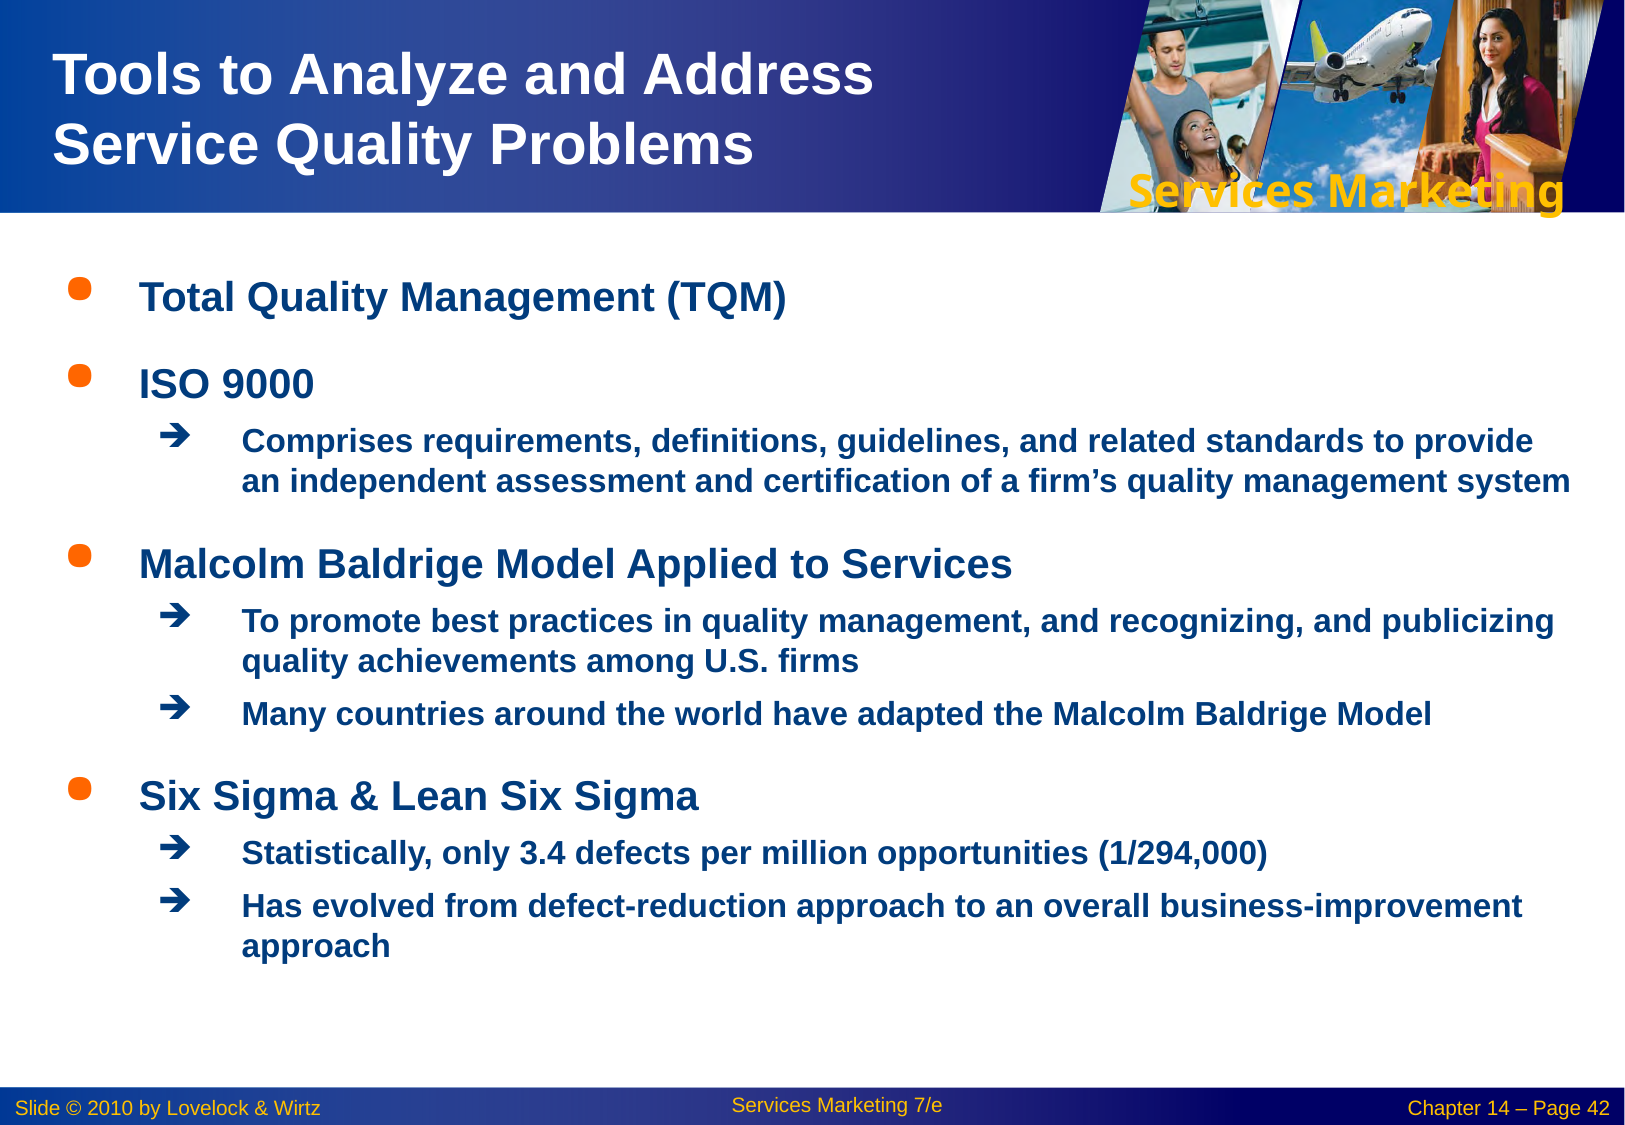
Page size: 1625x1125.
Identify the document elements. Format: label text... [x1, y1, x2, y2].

picture [1546, 187, 1556, 202]
list Total Quality Management (TQM) ISO 9000 Comprises requirements, definitions, guidelines, and related standards to provide an independent assessment and certification of a firm’s quality management system Malcolm Baldrige Model Applied to Services To promote best practices in quality management, and recognizing, and publicizing quality achievements among U.S. firms Many countries around the world have adapted the Malcolm Baldrige Model Six Sigma & Lean Six Sigma Statistically, only 3.4 defects per million opportunities (1/294,000) Has evolved from defect-reduction approach to an overall business-improvement approach [49, 261, 1588, 1051]
picture [1100, 0, 1604, 213]
picture [1162, 186, 1172, 192]
title Tools to Analyze and Address Service Quality Problems [36, 37, 1088, 176]
